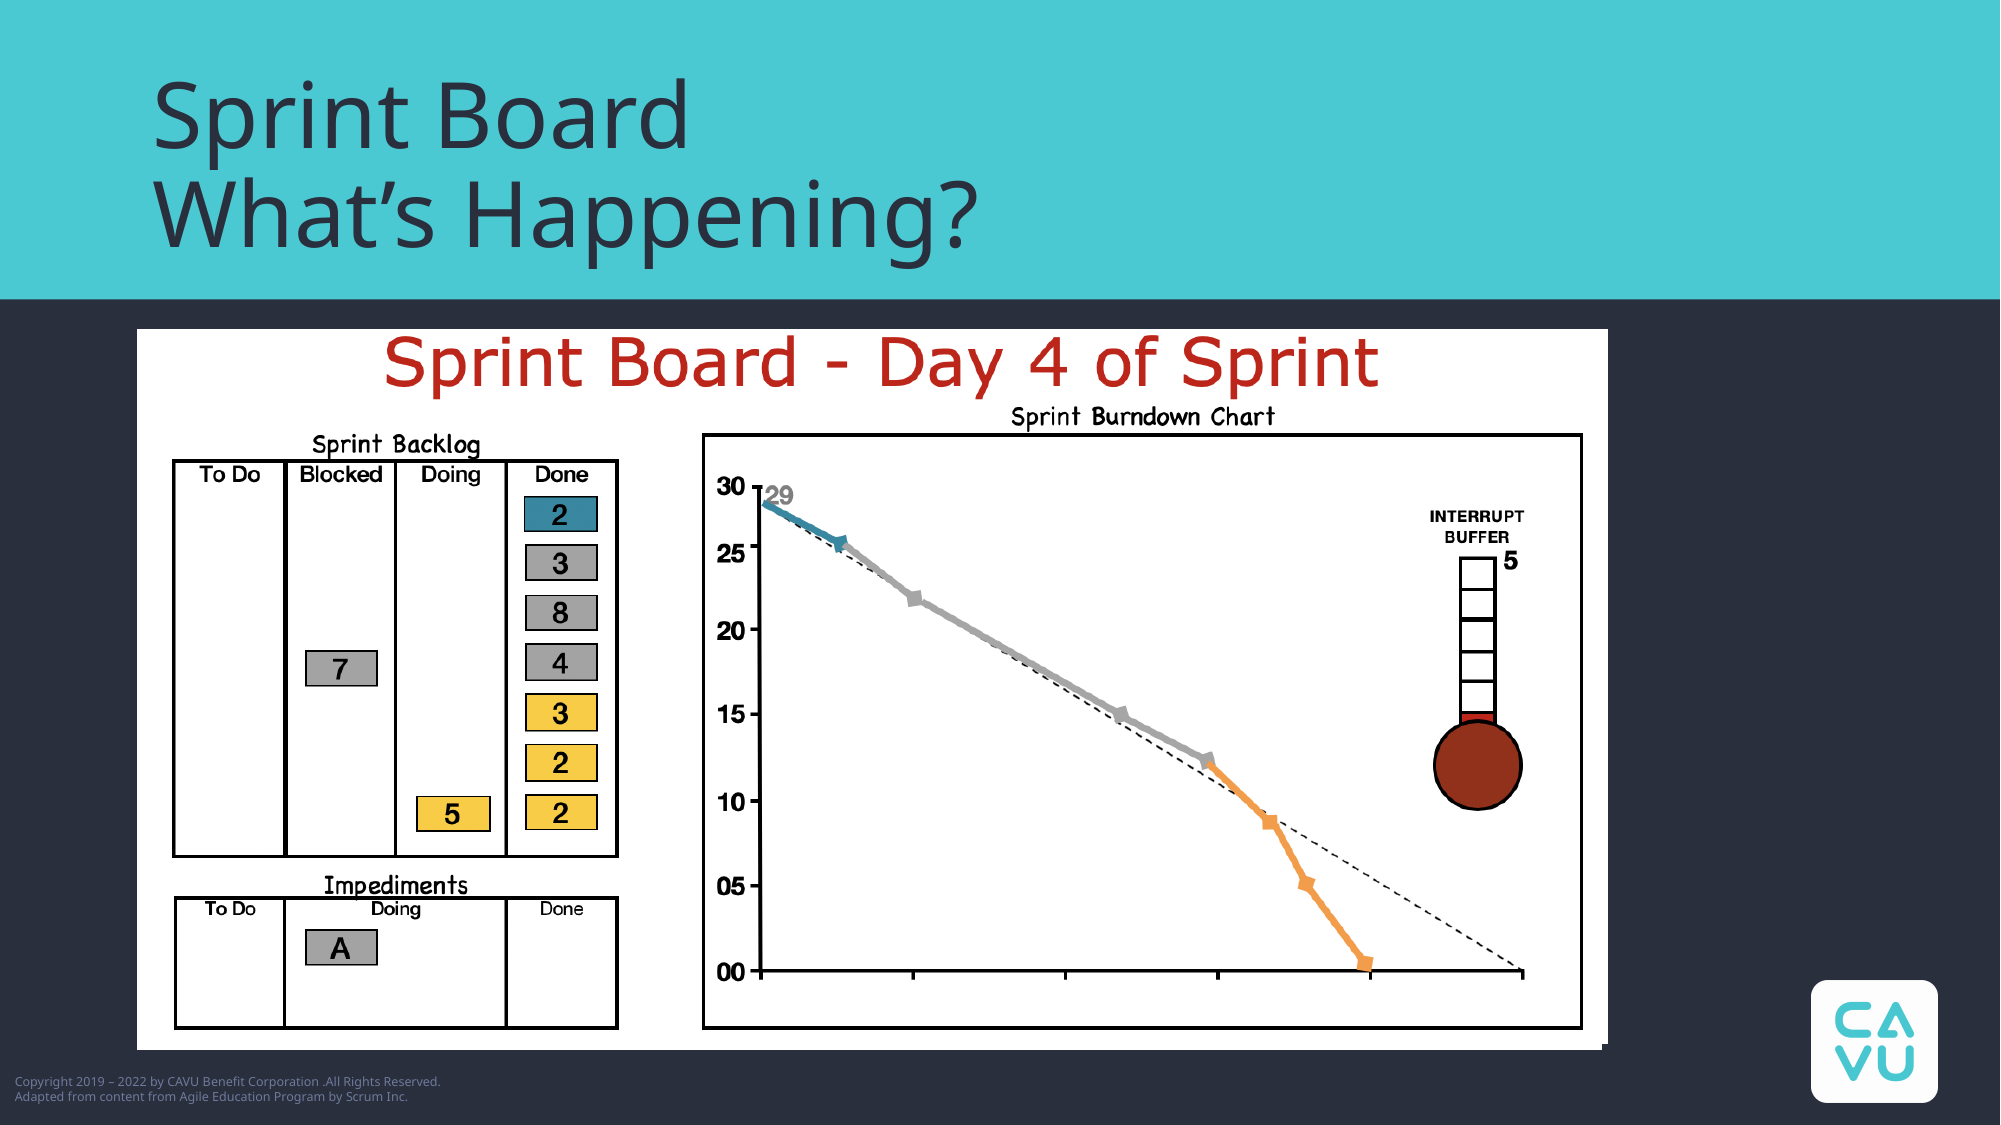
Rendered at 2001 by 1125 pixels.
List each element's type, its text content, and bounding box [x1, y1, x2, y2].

title Sprint Board What’s Happening? [137, 59, 1863, 278]
picture [137, 329, 1608, 1050]
picture [1811, 980, 1938, 1103]
